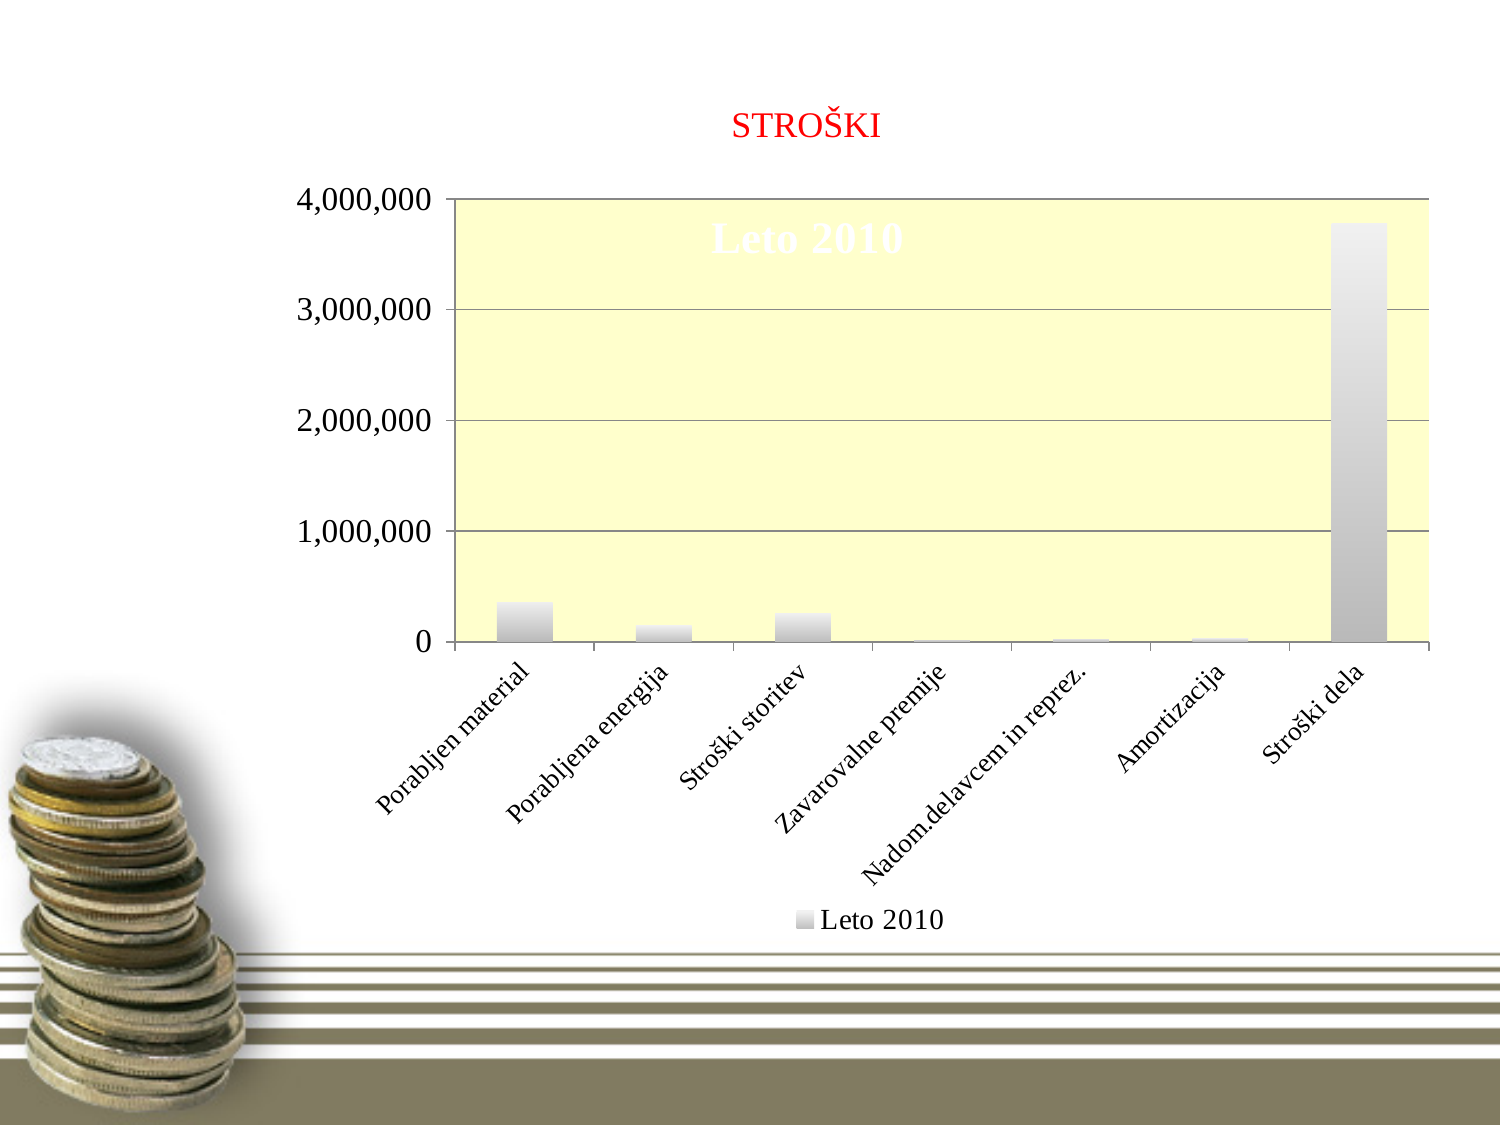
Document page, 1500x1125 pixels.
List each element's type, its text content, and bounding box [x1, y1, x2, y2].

picture [0, 0, 1500, 1125]
chart [187, 175, 1430, 950]
title STROŠKI [234, 93, 1388, 174]
